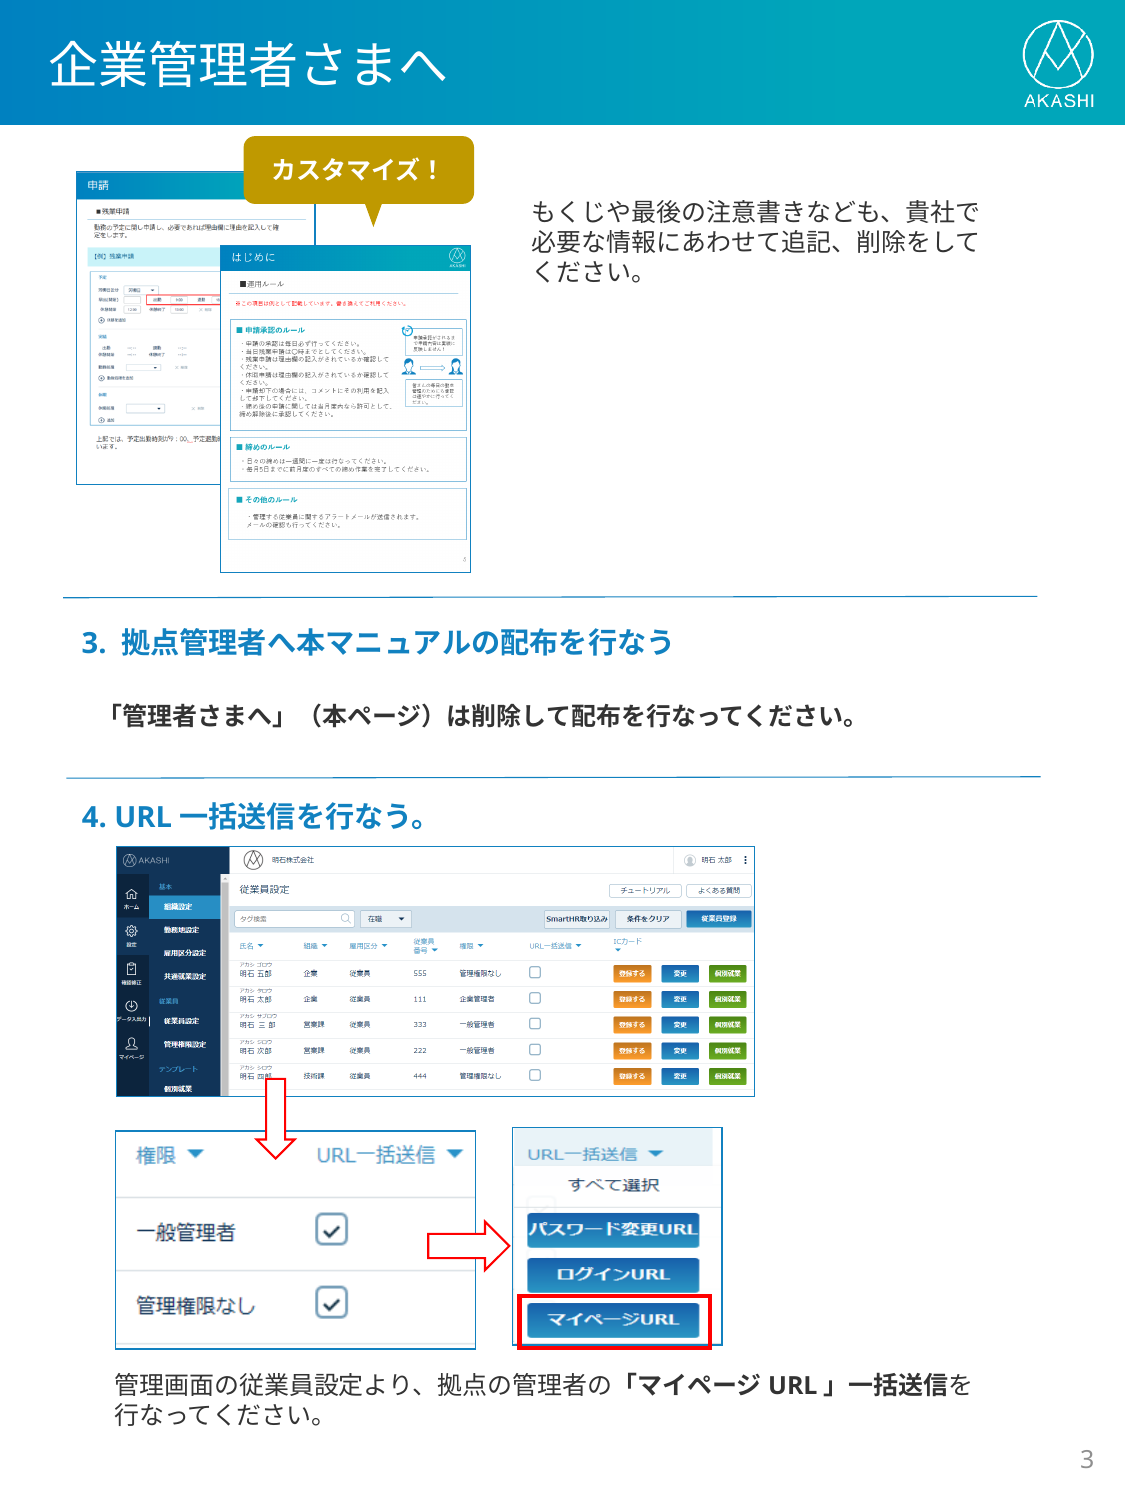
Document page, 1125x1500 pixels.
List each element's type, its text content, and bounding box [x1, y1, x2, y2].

picture [99, 181, 107, 189]
text_box [265, 1097, 287, 1131]
picture [513, 1128, 722, 1345]
slide_number 2 [856, 1420, 1110, 1500]
picture [77, 172, 471, 573]
title 企業管理者さまへ [33, 0, 1045, 123]
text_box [243, 136, 475, 228]
text_box 4. URL一括送信を行なう。 [67, 790, 1045, 841]
text_box もくじや最後の注意書きなども、貴社で必要な情報にあわせて追記、削除をしてください。 [517, 189, 1000, 324]
text_box 3. 拠点管理者へ本マニュアルの配布を行なう [66, 616, 1044, 667]
text_box 管理画面の従業員設定より、拠点の管理者の「マイページURL」一括送信を行なってください。 [99, 1361, 998, 1437]
picture [116, 846, 755, 1097]
picture [116, 1131, 475, 1349]
text_box 「管理者さまへ」（本ページ）は削除して配布を行なってください。 [83, 693, 1000, 738]
text_box [475, 1219, 511, 1273]
picture [1045, 9, 1103, 117]
text_box [519, 1345, 711, 1349]
